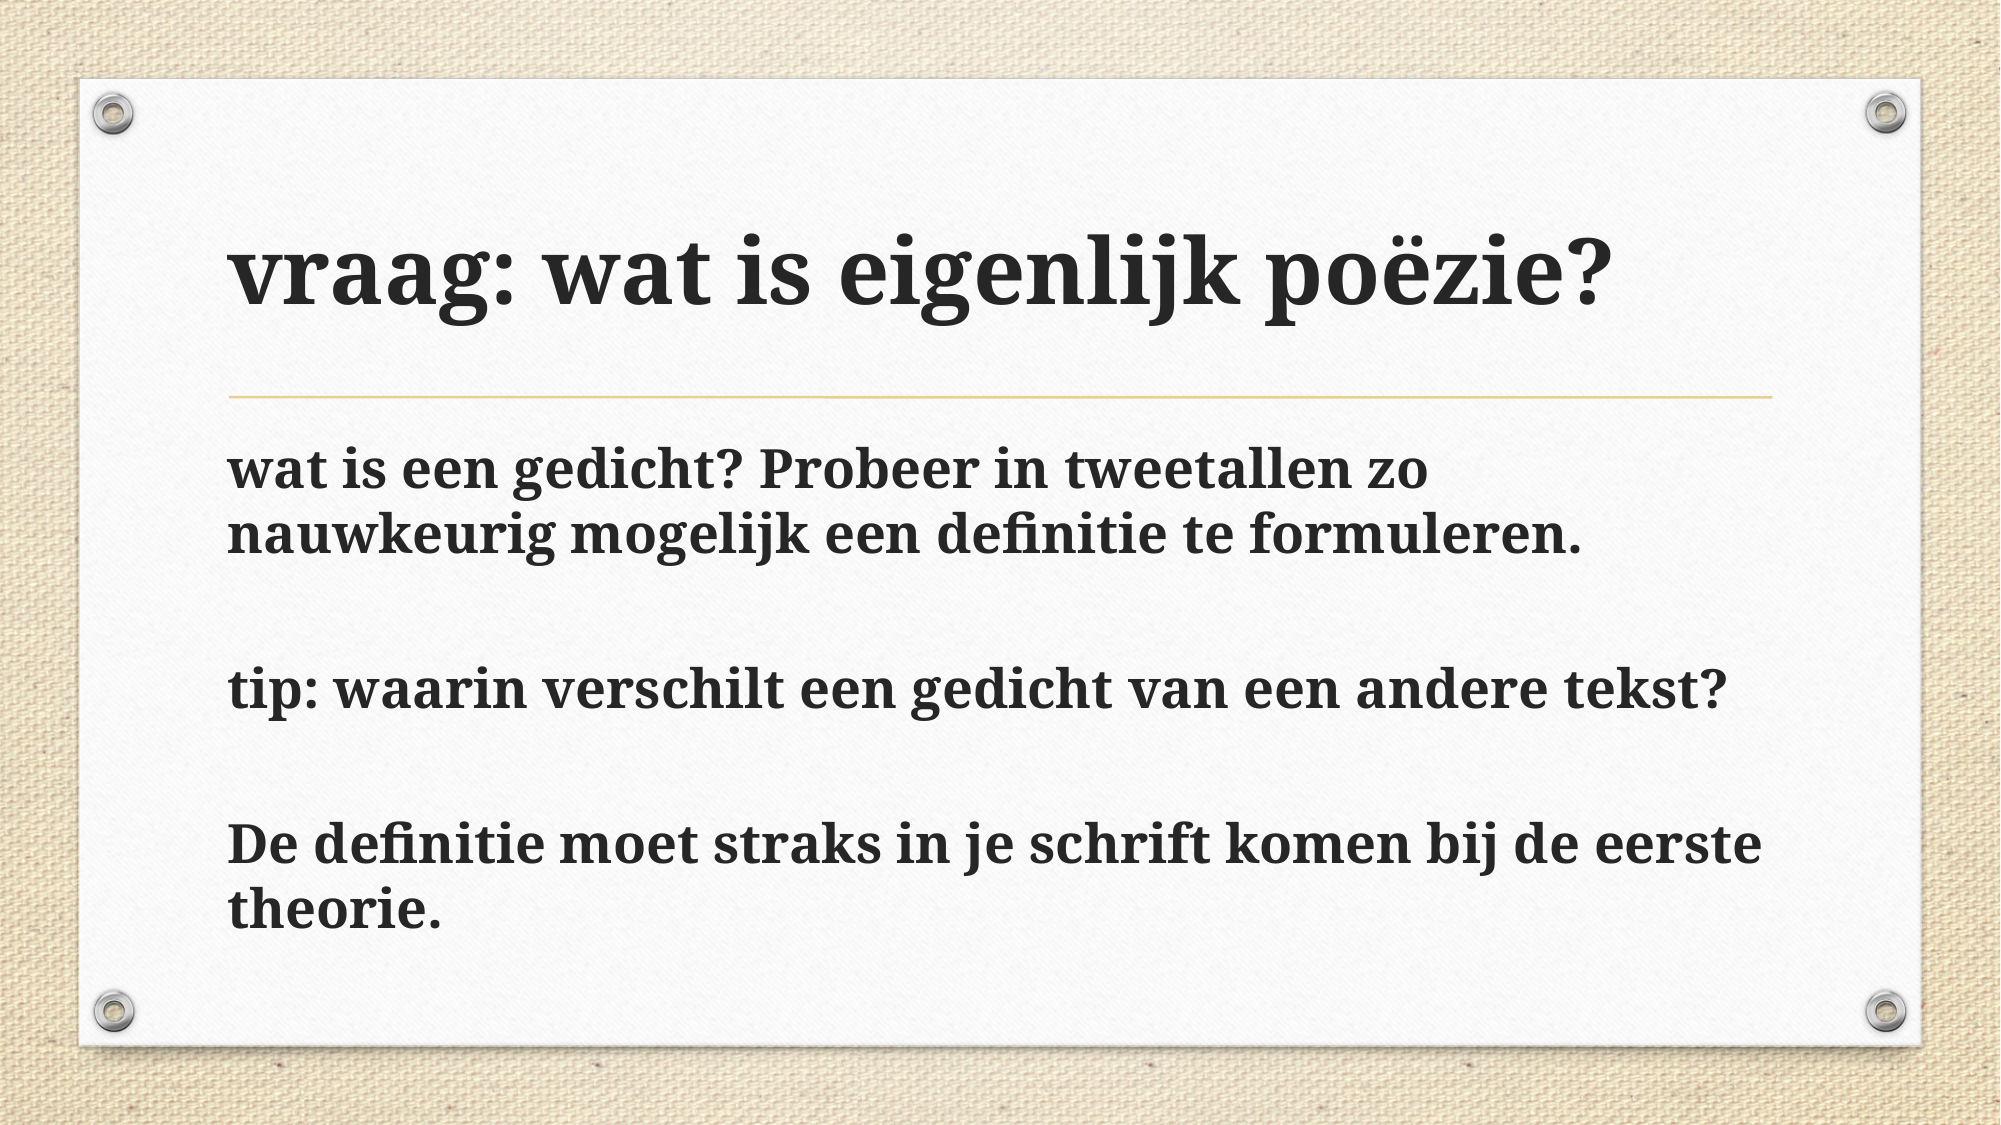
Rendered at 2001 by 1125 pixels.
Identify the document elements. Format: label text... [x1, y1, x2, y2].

picture [0, 0, 2001, 1125]
list wat is een gedicht? Probeer in tweetallen zo nauwkeurig mogelijk een definitie te formuleren. tip: waarin verschilt een gedicht van een andere tekst? De definitie moet straks in je schrift komen bij de eerste theorie. [212, 419, 1788, 965]
title vraag: wat is eigenlijk poëzie? [212, 161, 1788, 375]
